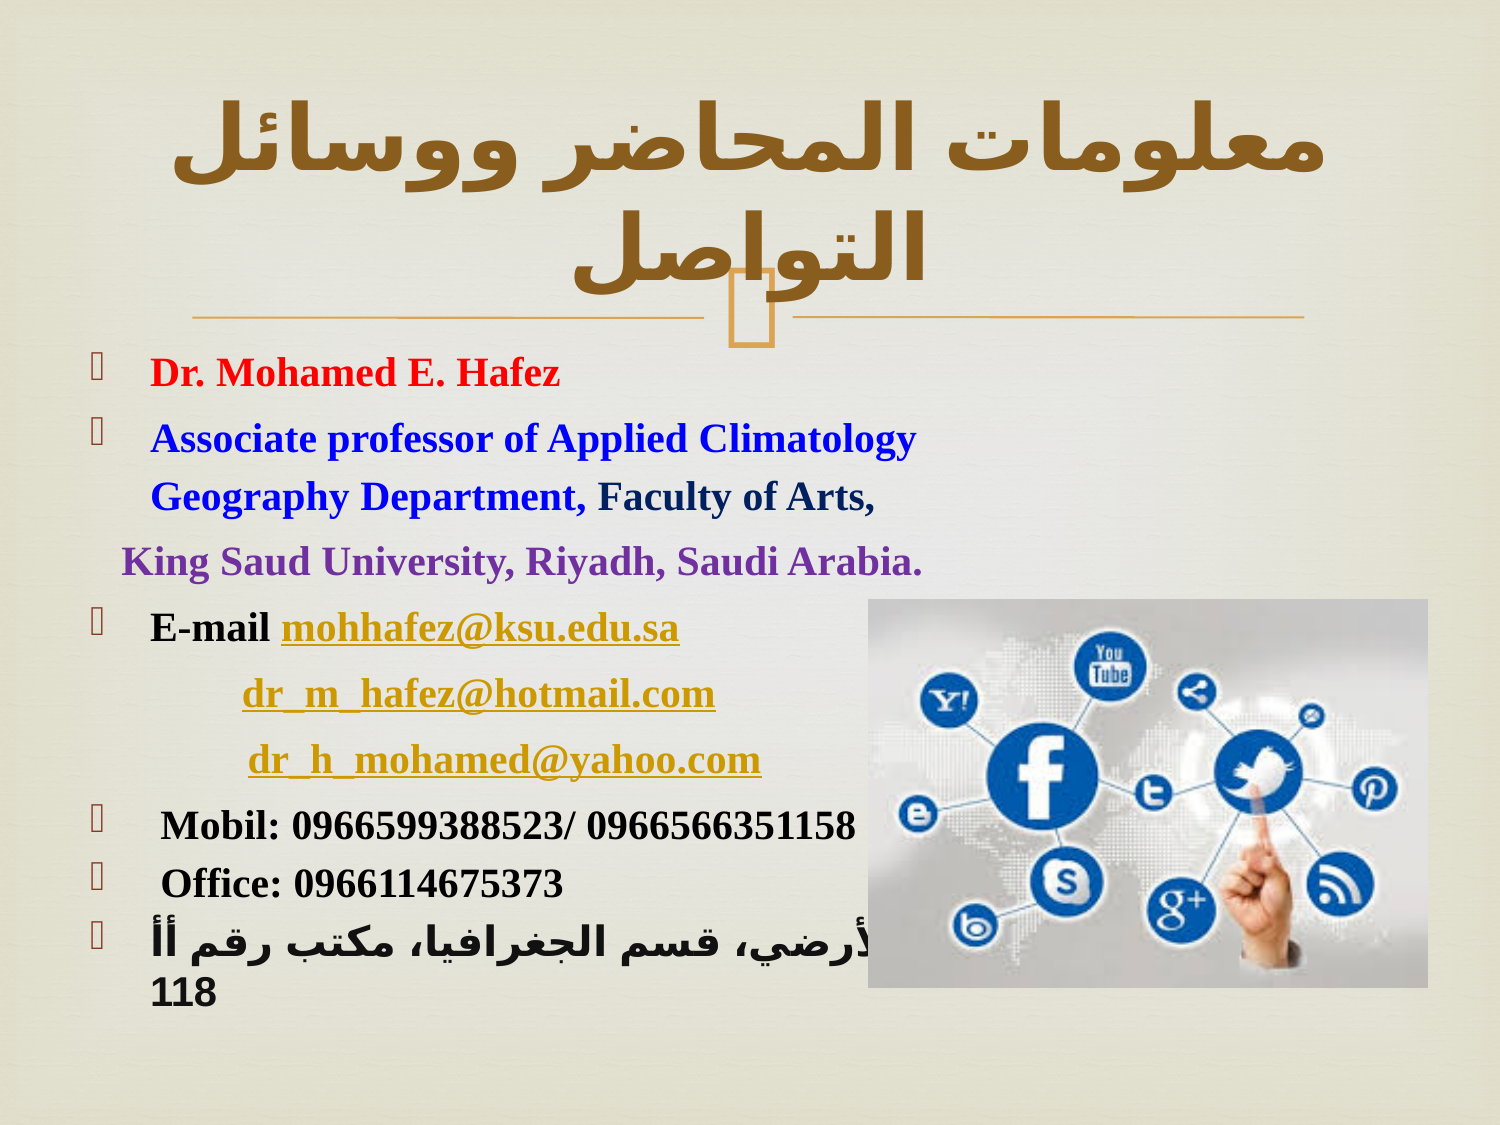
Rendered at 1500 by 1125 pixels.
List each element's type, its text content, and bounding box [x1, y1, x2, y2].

picture [867, 599, 1429, 988]
title معلومات المحاضر ووسائل التواصل [75, 115, 1425, 263]
list Dr. Mohamed E. Hafez Associate professor of Applied Climatology Geography Department, Faculty of Arts, King Saud University, Riyadh, Saudi Arabia. E-mail mohhafez@ksu.edu.sa dr_m_hafez@hotmail.com dr_h_mohamed@yahoo.com Mobil: 0966599388523/ 0966566351158 Office: 0966114675373 الدور الأرضي، قسم الجغرافيا، مكتب رقم أأ 118 [75, 337, 1088, 1038]
